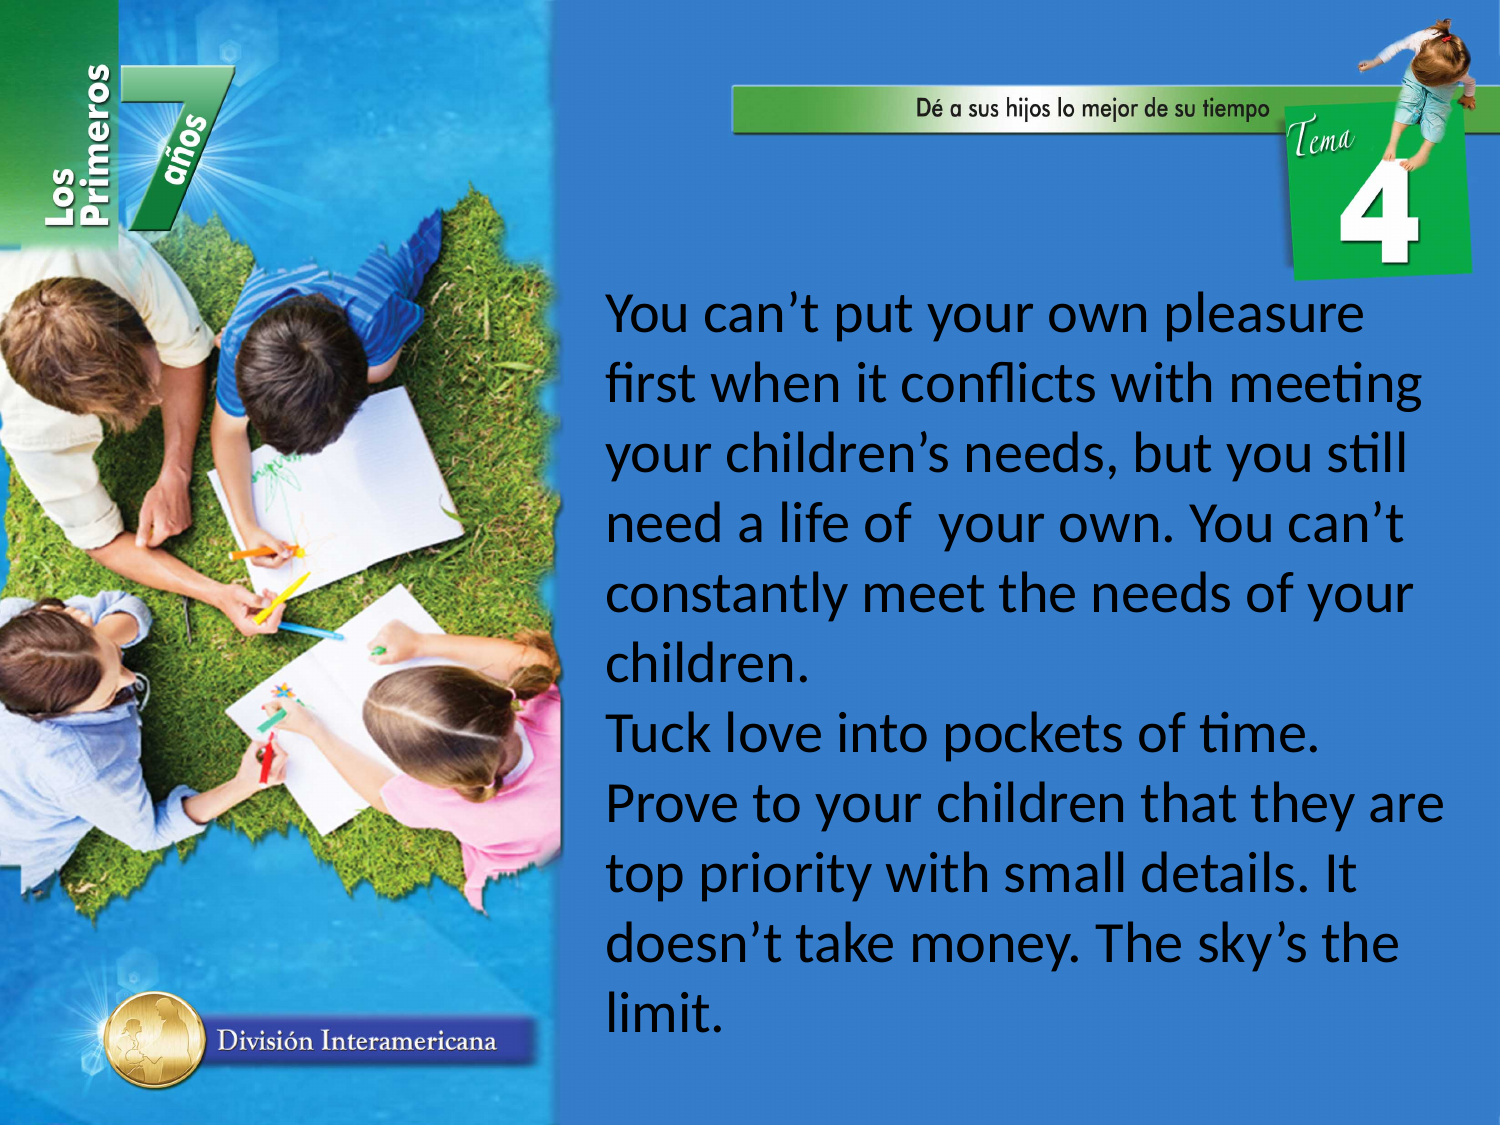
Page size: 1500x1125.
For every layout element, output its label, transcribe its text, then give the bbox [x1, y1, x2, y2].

text_box You can’t put your own pleasure first when it conflicts with meeting your children’s needs, but you still need a life of your own. You can’t constantly meet the needs of your children. Tuck love into pockets of time. Prove to your children that they are top priority with small details. It doesn’t take money. The sky’s the limit. [590, 267, 1471, 1052]
picture [0, 0, 1500, 1125]
